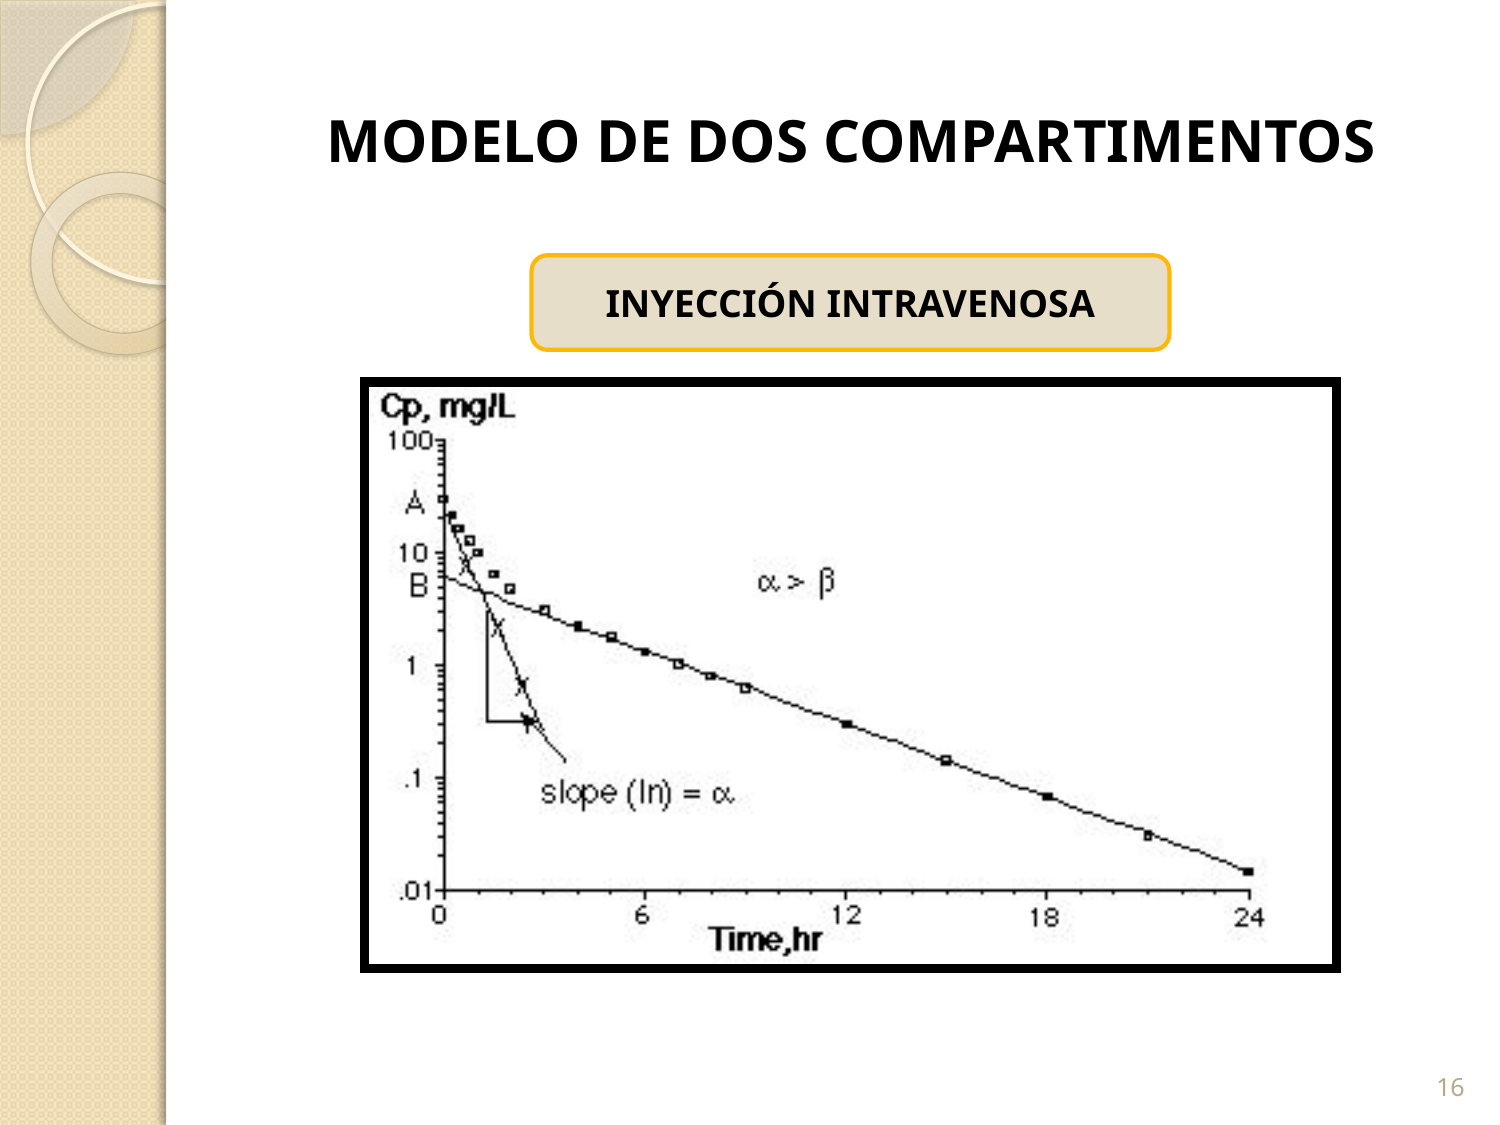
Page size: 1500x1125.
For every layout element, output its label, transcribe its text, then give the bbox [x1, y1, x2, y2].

title MODELO DE DOS COMPARTIMENTOS [235, 45, 1466, 233]
slide_number 16 [1413, 1034, 1488, 1113]
text_box INYECCIÓN INTRAVENOSA [529, 253, 1172, 352]
picture [368, 386, 1332, 965]
